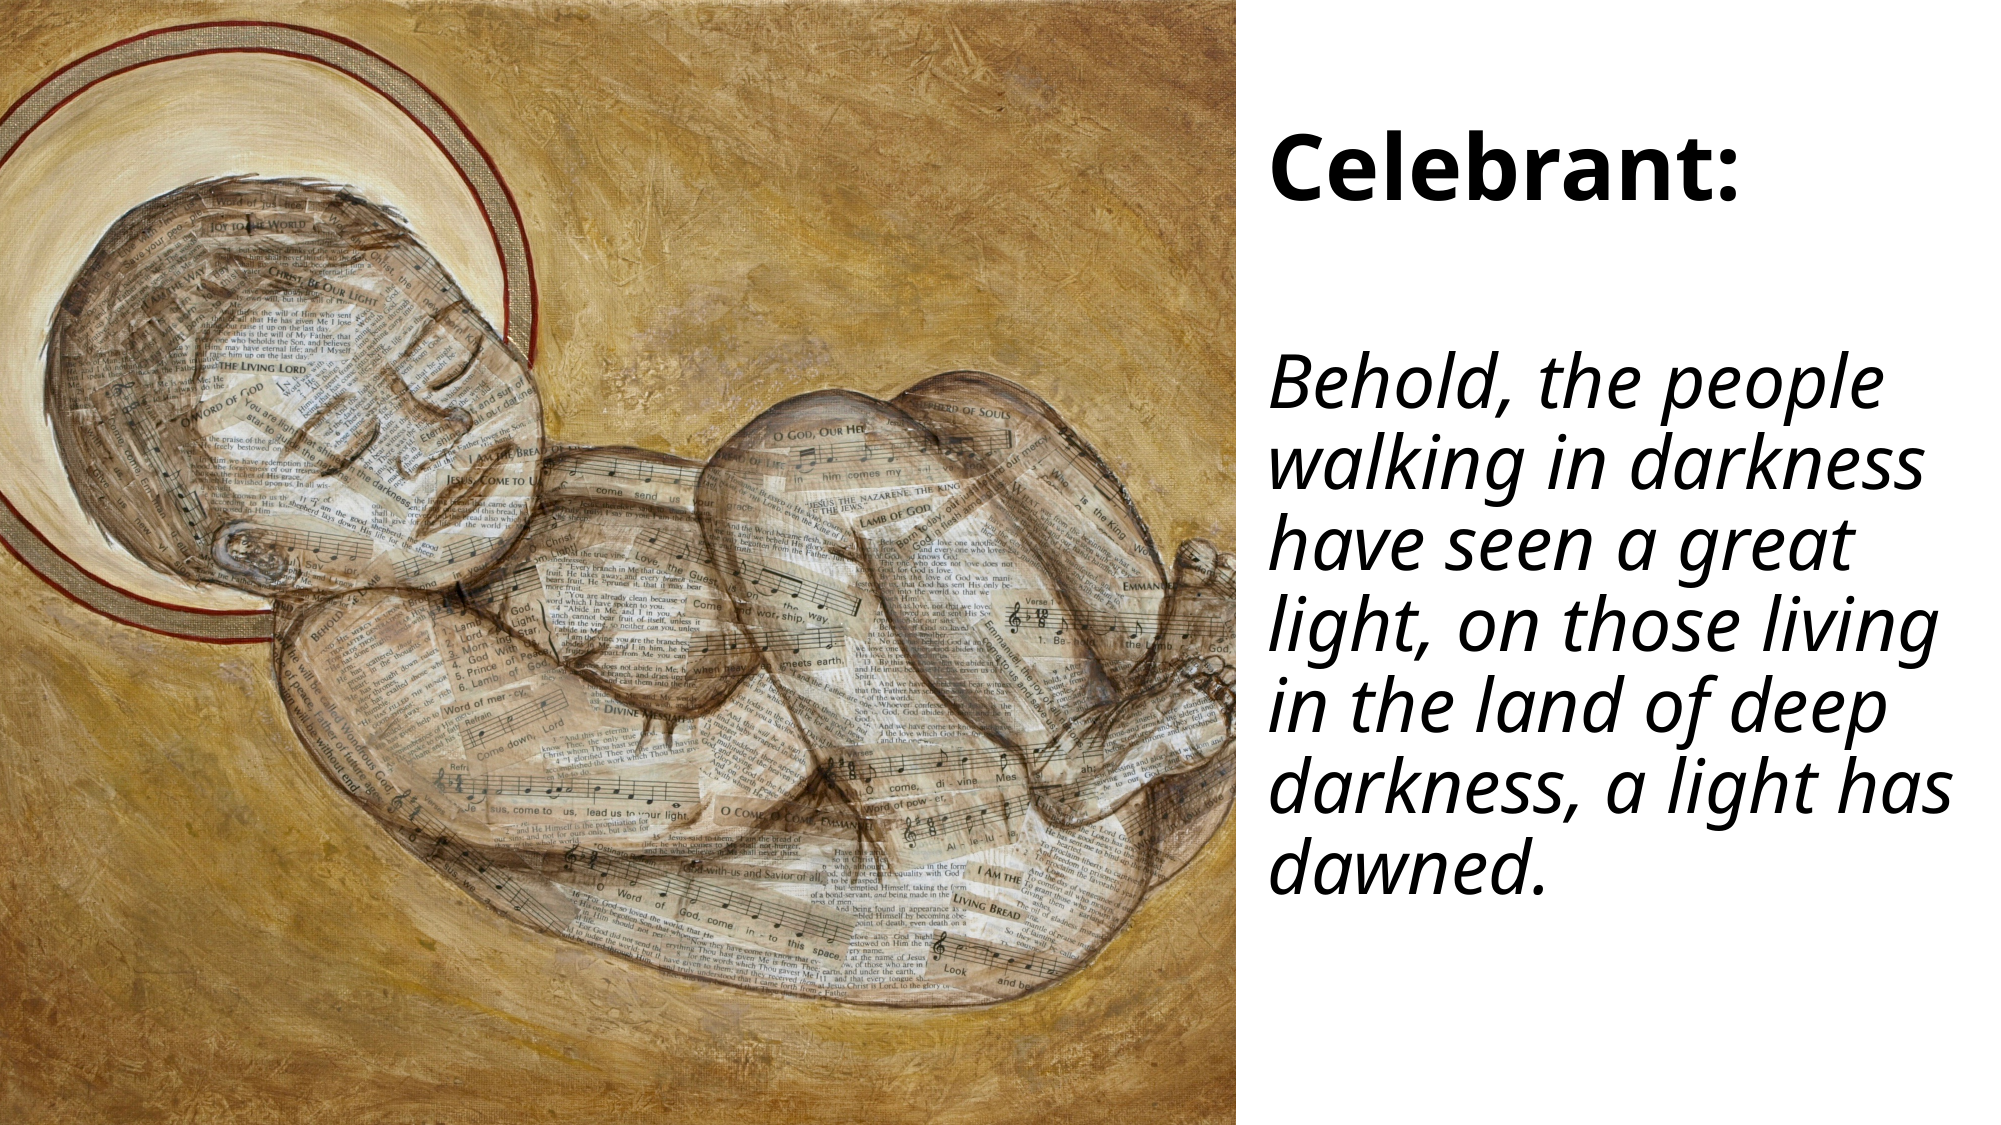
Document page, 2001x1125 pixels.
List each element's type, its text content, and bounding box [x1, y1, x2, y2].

picture [0, 0, 1236, 1125]
text_box Celebrant: Behold, the people walking in darkness have seen a great light, on those living in the land of deep darkness, a light has dawned. [1252, 63, 2000, 1062]
